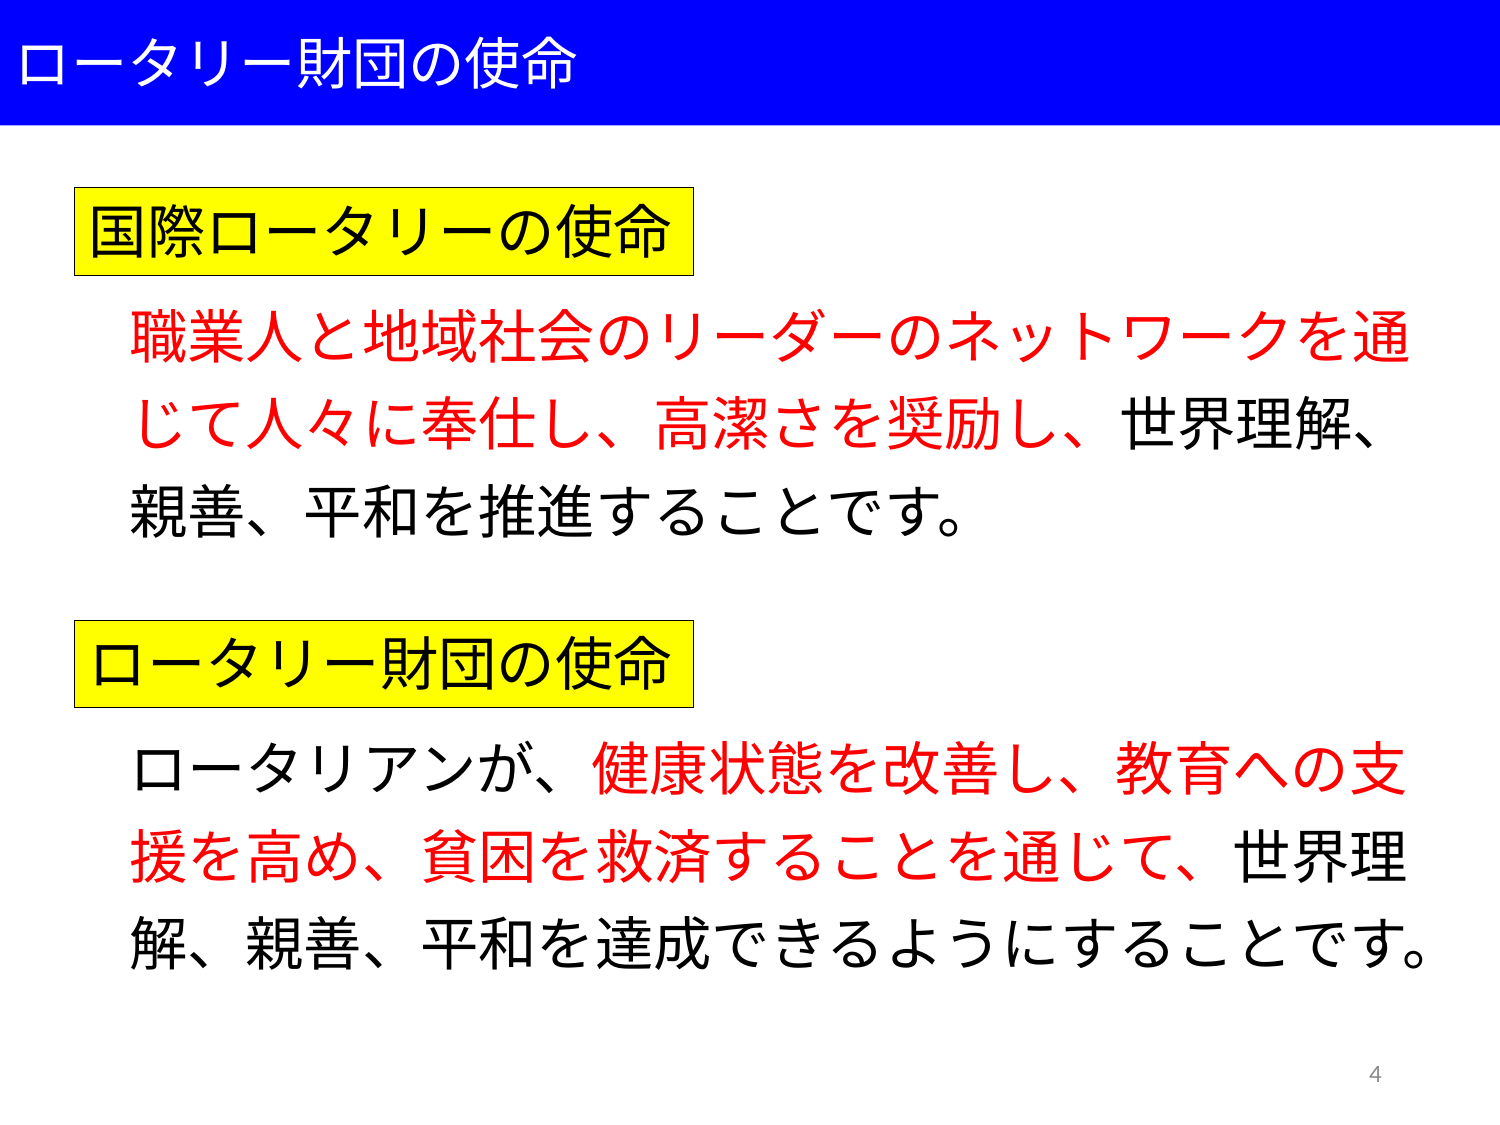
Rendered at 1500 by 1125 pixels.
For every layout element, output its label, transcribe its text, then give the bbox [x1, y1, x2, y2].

text_box [0, 0, 1500, 126]
slide_number 4 [1059, 1042, 1397, 1103]
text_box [74, 187, 1500, 976]
text_box ロータリー財団の使命 [0, 21, 1196, 104]
